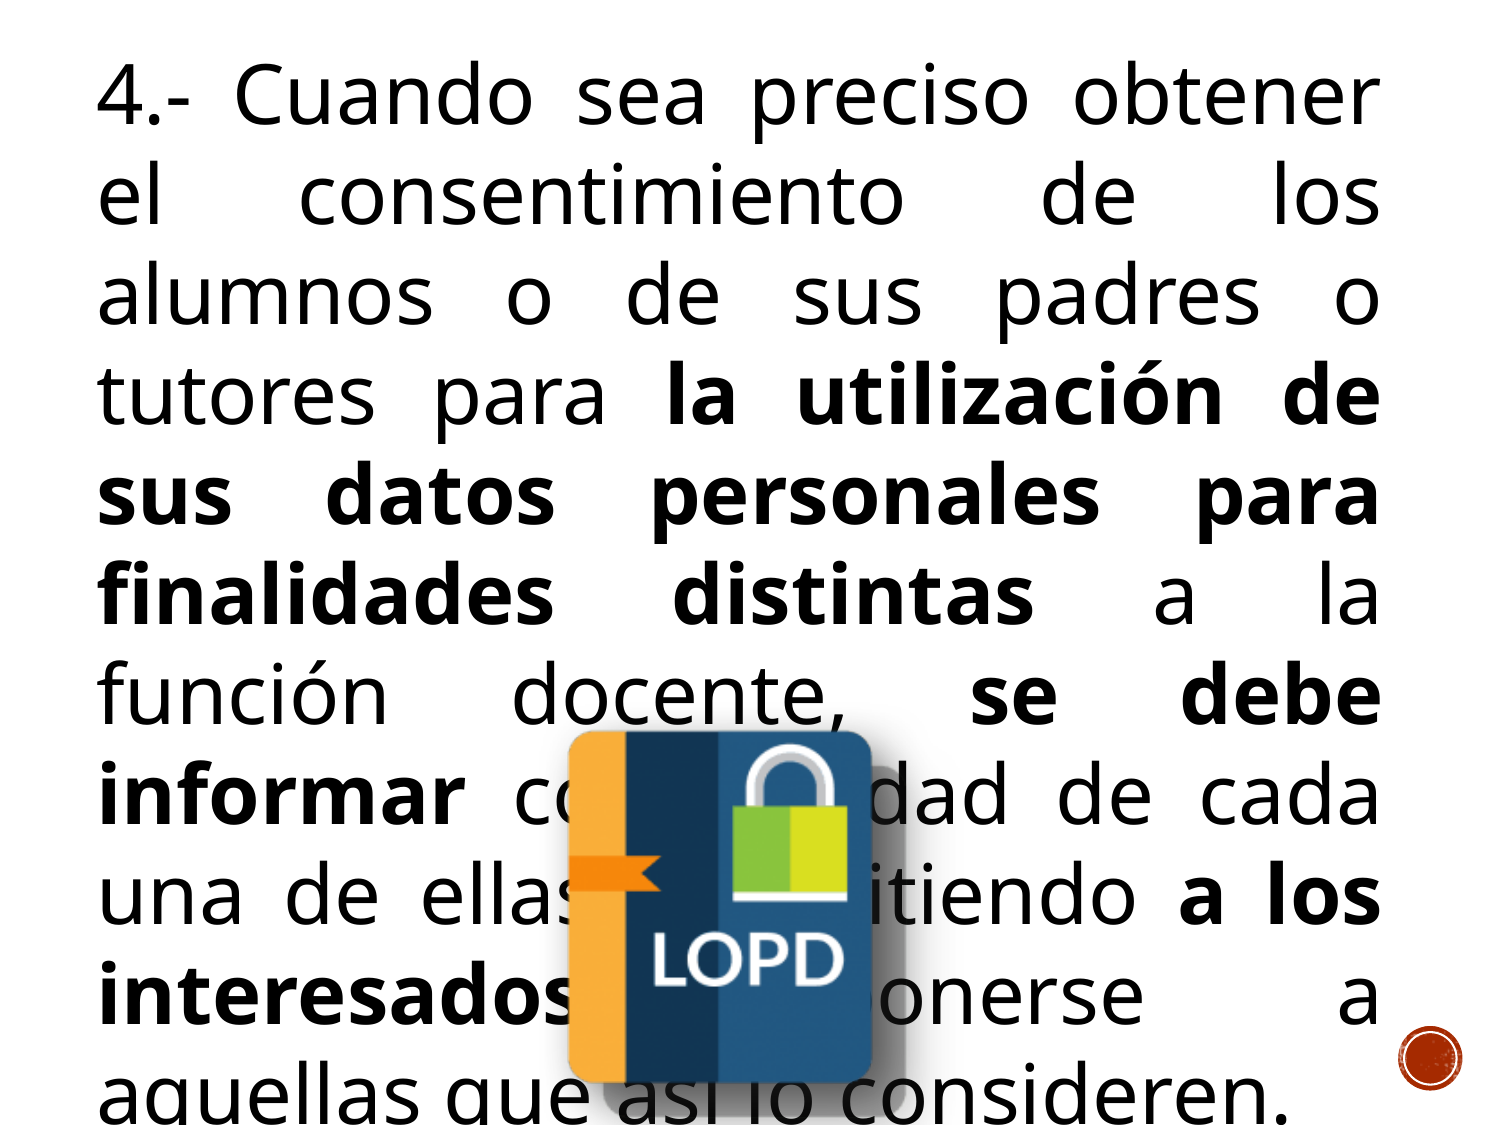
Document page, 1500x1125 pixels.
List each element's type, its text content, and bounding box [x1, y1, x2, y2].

picture [471, 648, 1009, 1125]
text_box 4.- Cuando sea preciso obtener el consentimiento de los alumnos o de sus padres o tutores para la utilización de sus datos personales para finalidades distintas a la función docente, se debe informar con claridad de cada una de ellas, permitiendo a los interesados oponerse a aquellas que así lo consideren. [81, 34, 1399, 1125]
